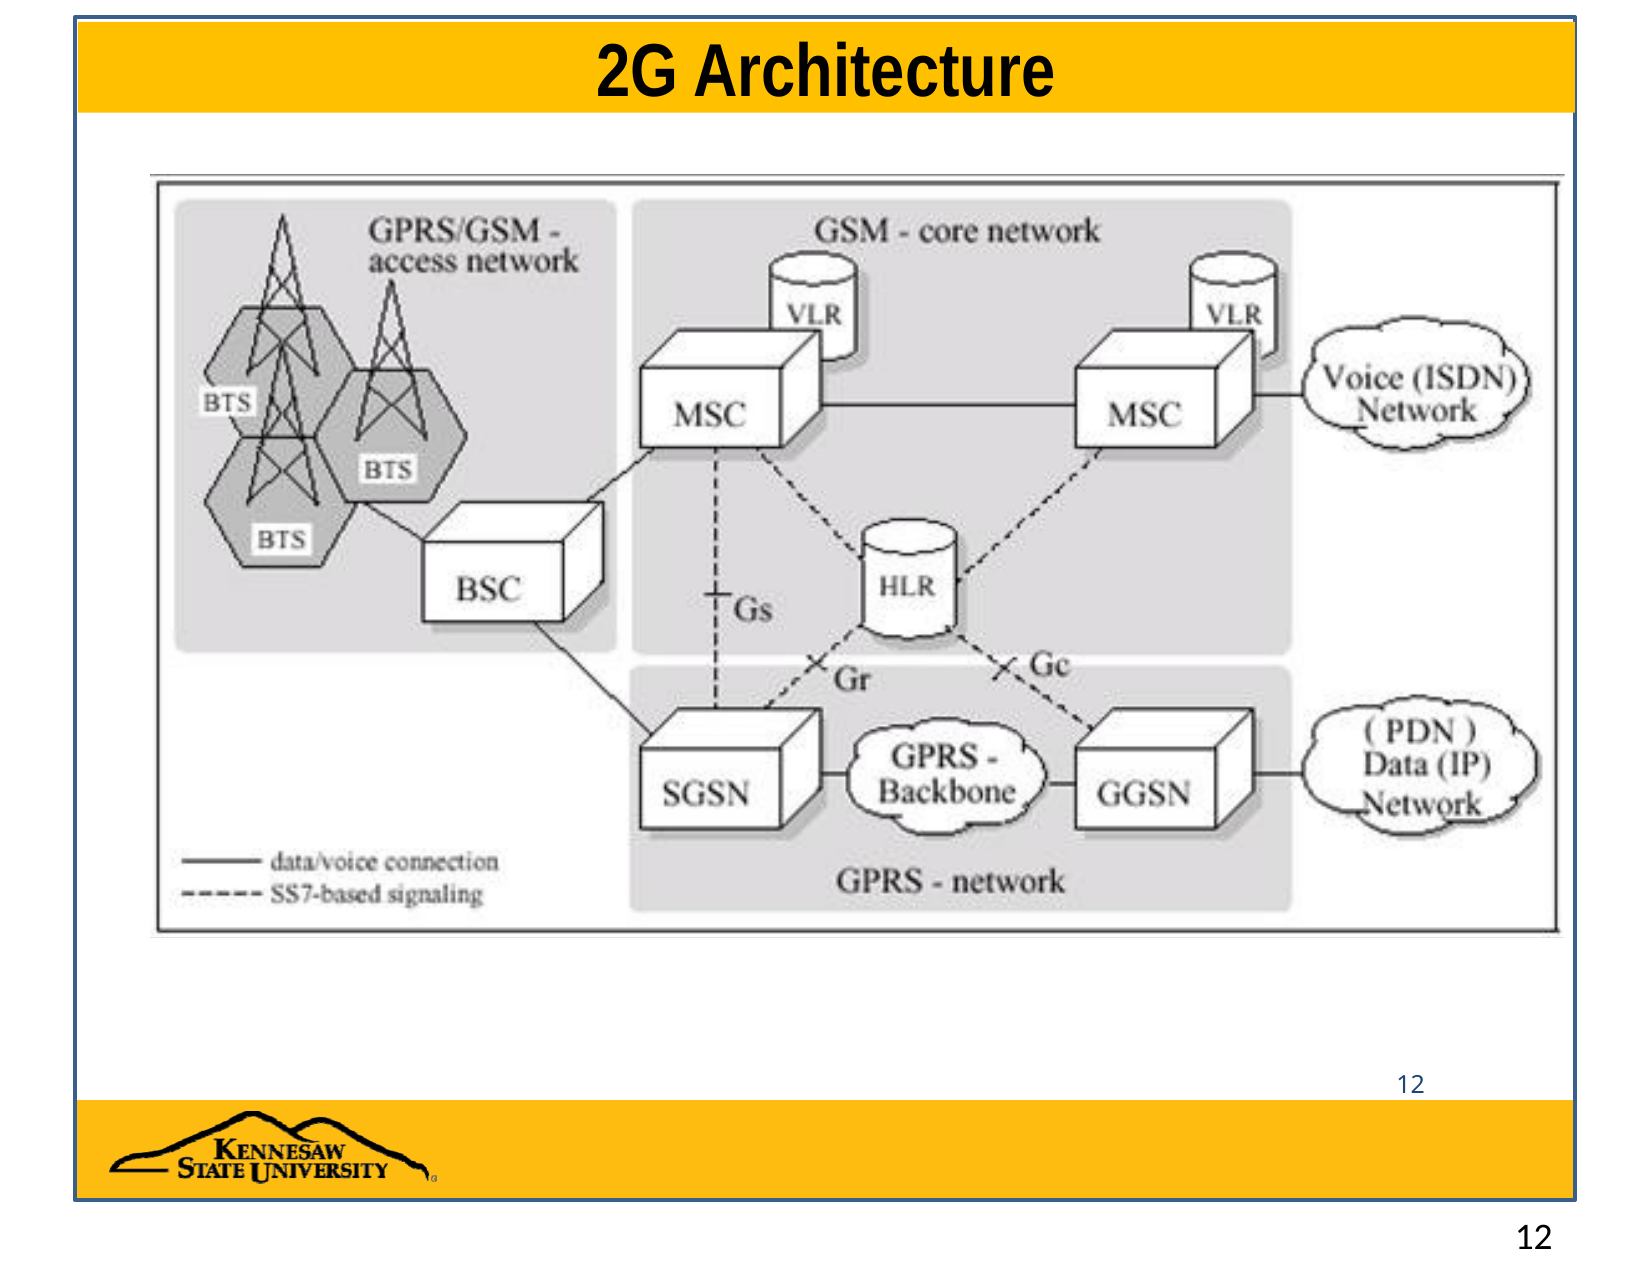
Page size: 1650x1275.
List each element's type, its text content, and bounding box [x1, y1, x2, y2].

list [149, 174, 1565, 938]
slide_number 12 [1299, 1042, 1425, 1103]
title 2G Architecture [77, 21, 1575, 113]
picture [108, 1111, 437, 1184]
